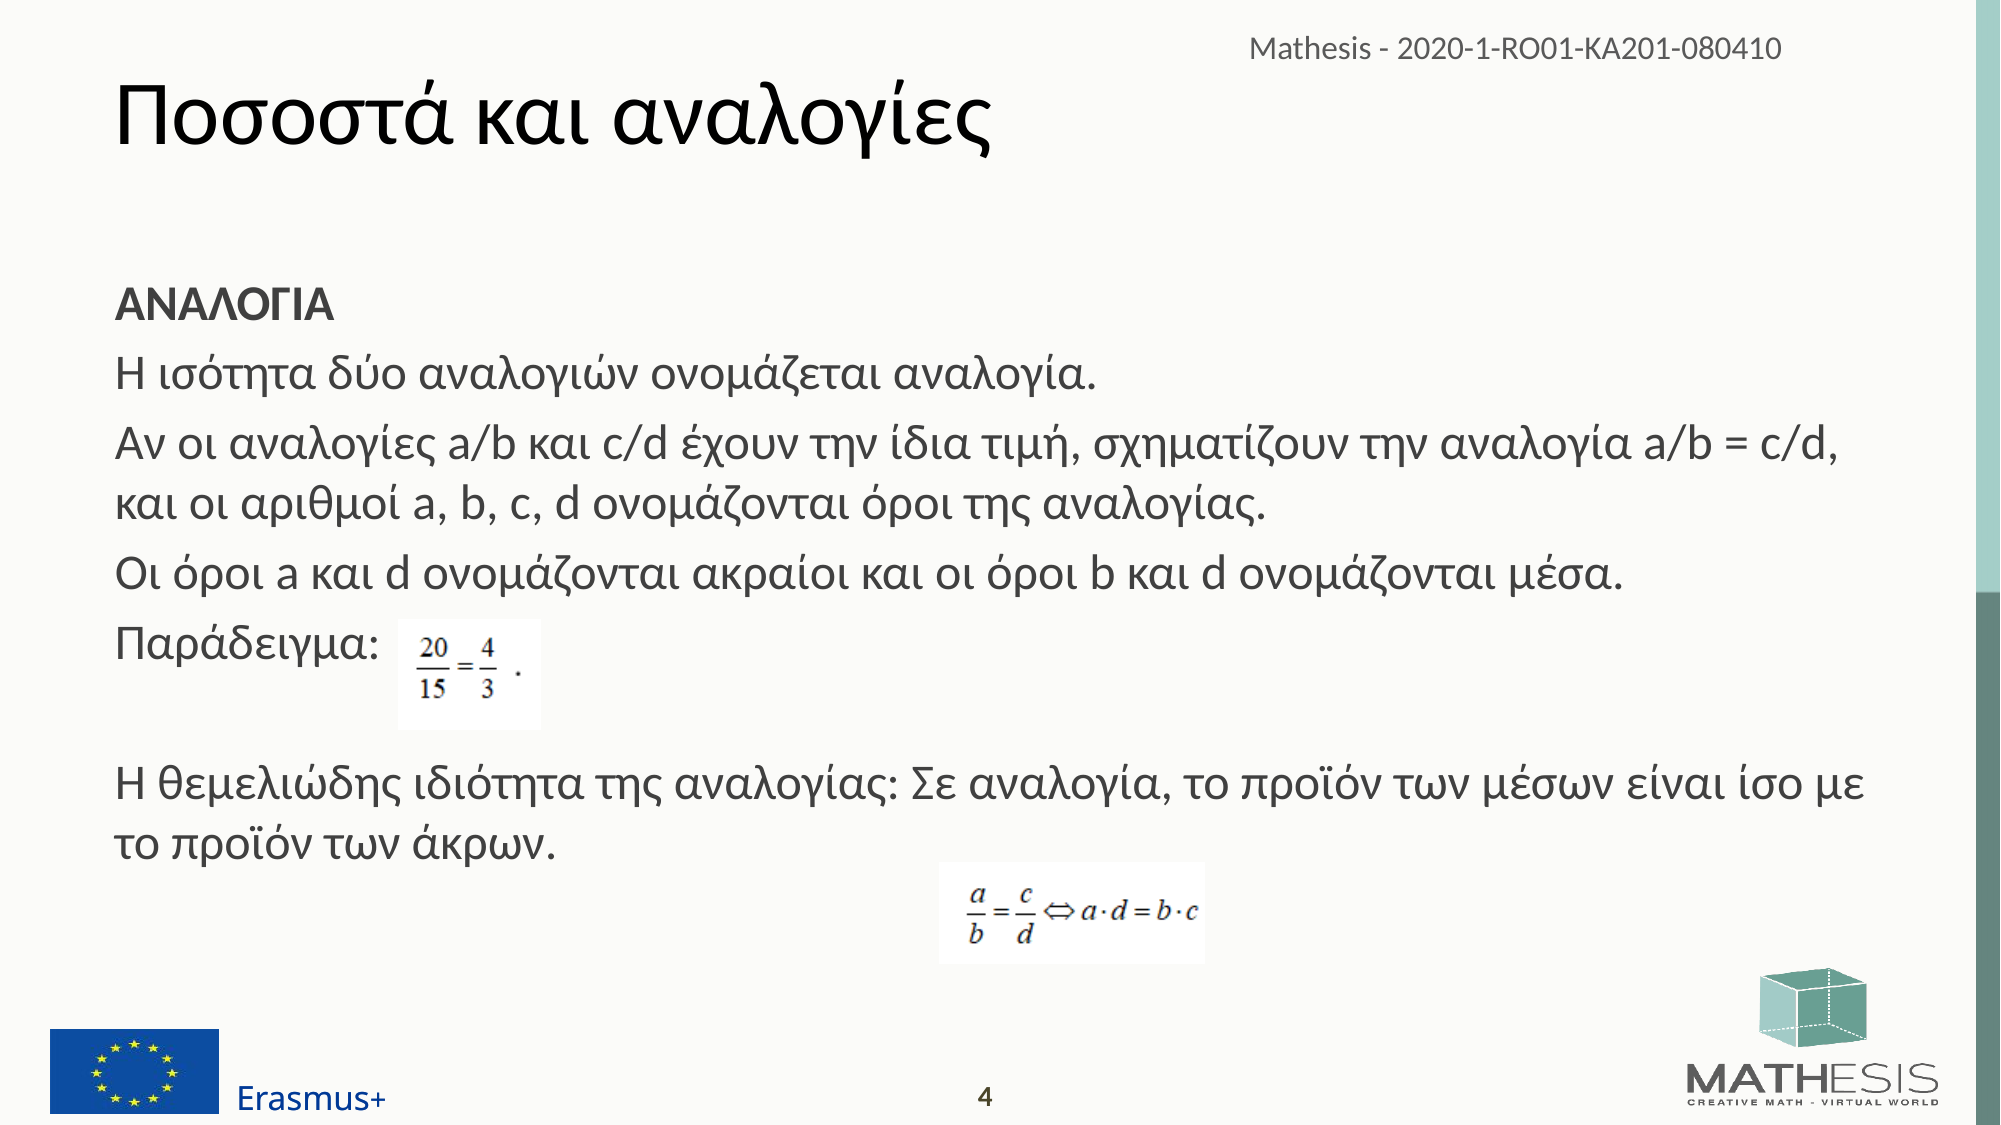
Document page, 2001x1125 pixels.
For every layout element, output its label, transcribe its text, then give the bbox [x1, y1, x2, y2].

list ΑΝΑΛΟΓΊΑ Η ισότητα δύο αναλογιών ονομάζεται αναλογία. Αν οι αναλογίες a/b και c/d έχουν την ίδια τιμή, σχηματίζουν την αναλογία a/b = c/d, και οι αριθμοί a, b, c, d ονομάζονται όροι της αναλογίας. Οι όροι a και d ονομάζονται ακραίοι και οι όροι b και d ονομάζονται μέσα. Παράδειγμα: Η θεμελιώδης ιδιότητα της αναλογίας: Σε αναλογία, το προϊόν των μέσων είναι ίσο με το προϊόν των άκρων. [99, 262, 1900, 1005]
picture [398, 619, 542, 730]
title Ποσοστά και αναλογίες [99, 45, 1900, 233]
picture [938, 862, 1205, 965]
picture [50, 1029, 219, 1114]
